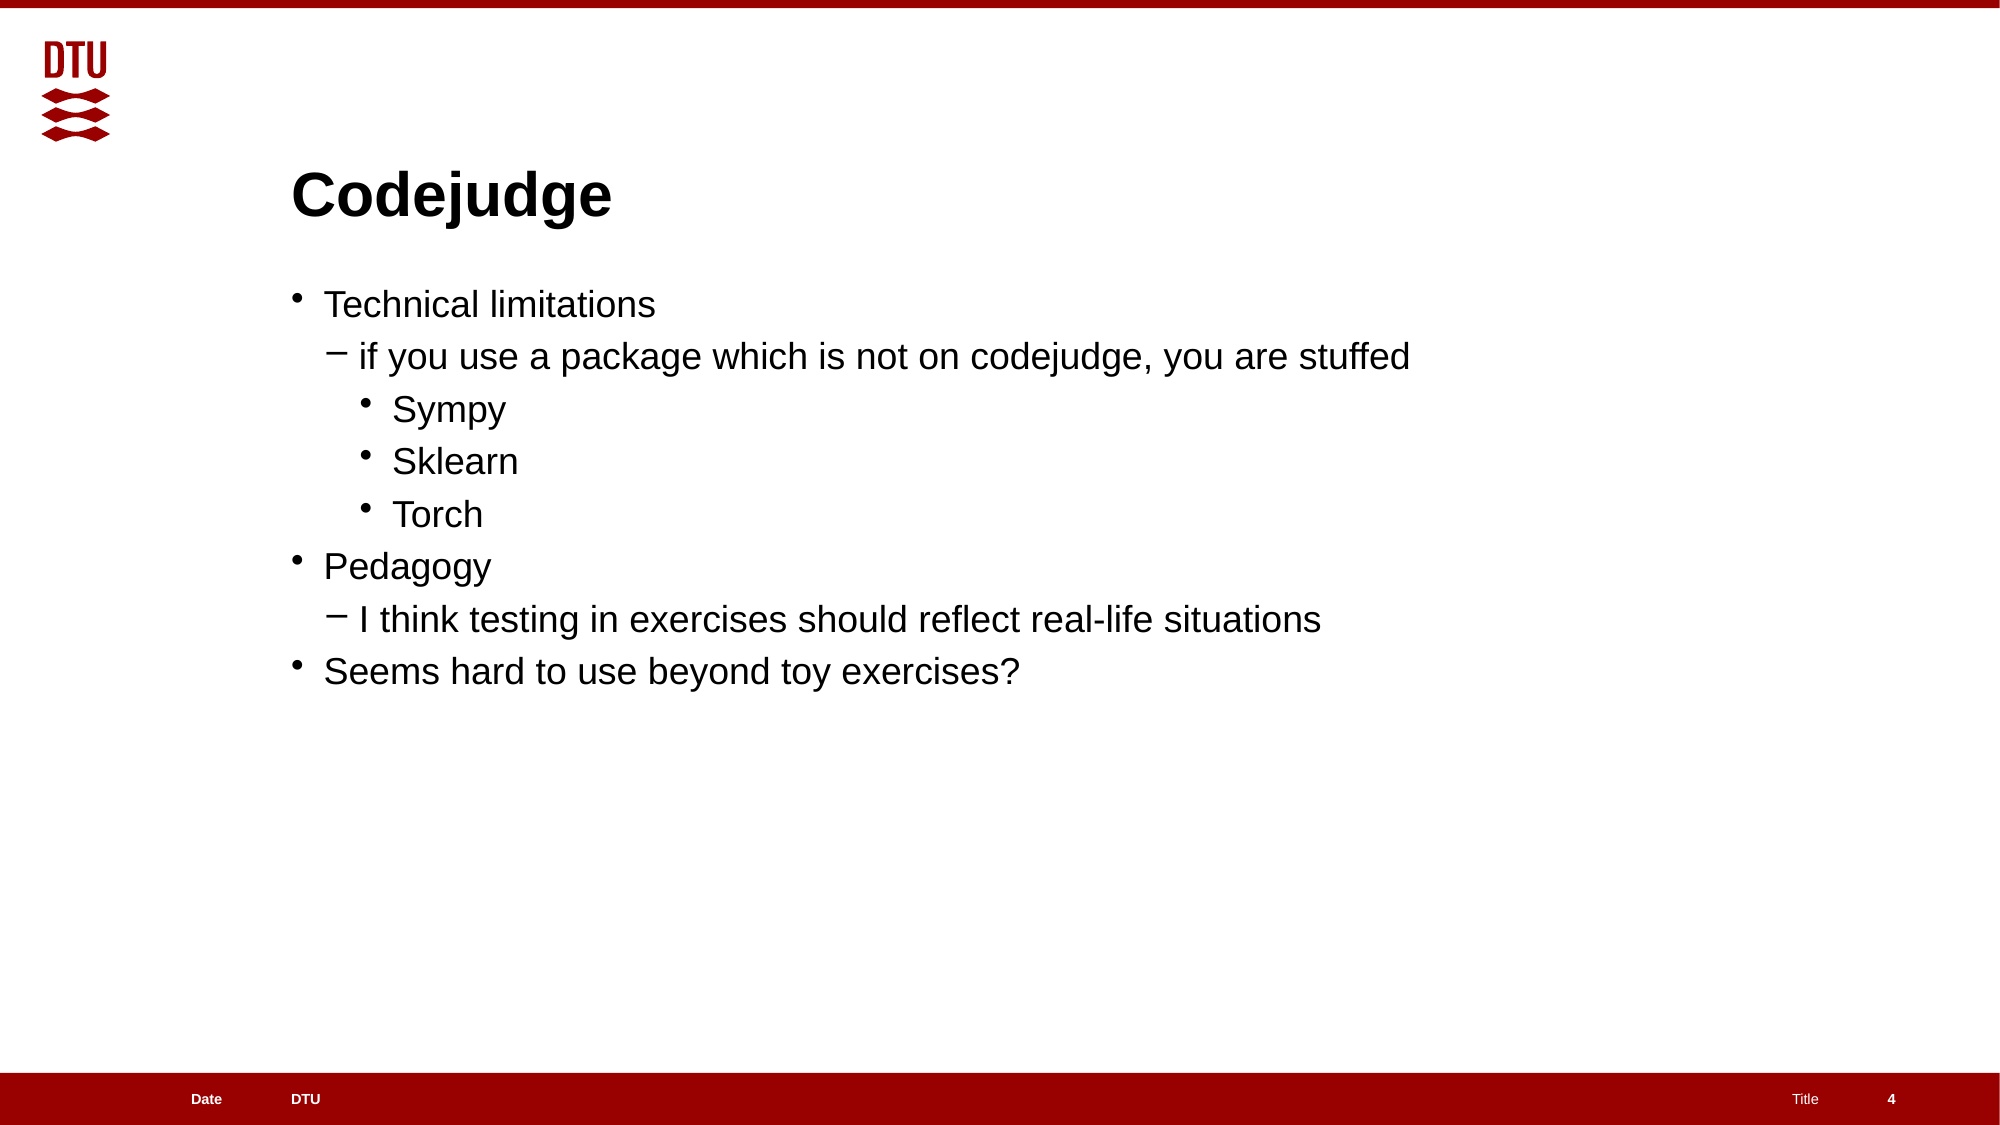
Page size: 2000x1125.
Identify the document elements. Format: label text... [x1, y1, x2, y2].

list Technical limitations if you use a package which is not on codejudge, you are stuffed Sympy Sklearn Torch Pedagogy I think testing in exercises should reflect real-life situations Seems hard to use beyond toy exercises? [291, 279, 1819, 1026]
slide_number 4 [1887, 1073, 1959, 1125]
title Codejudge [291, 69, 1819, 230]
